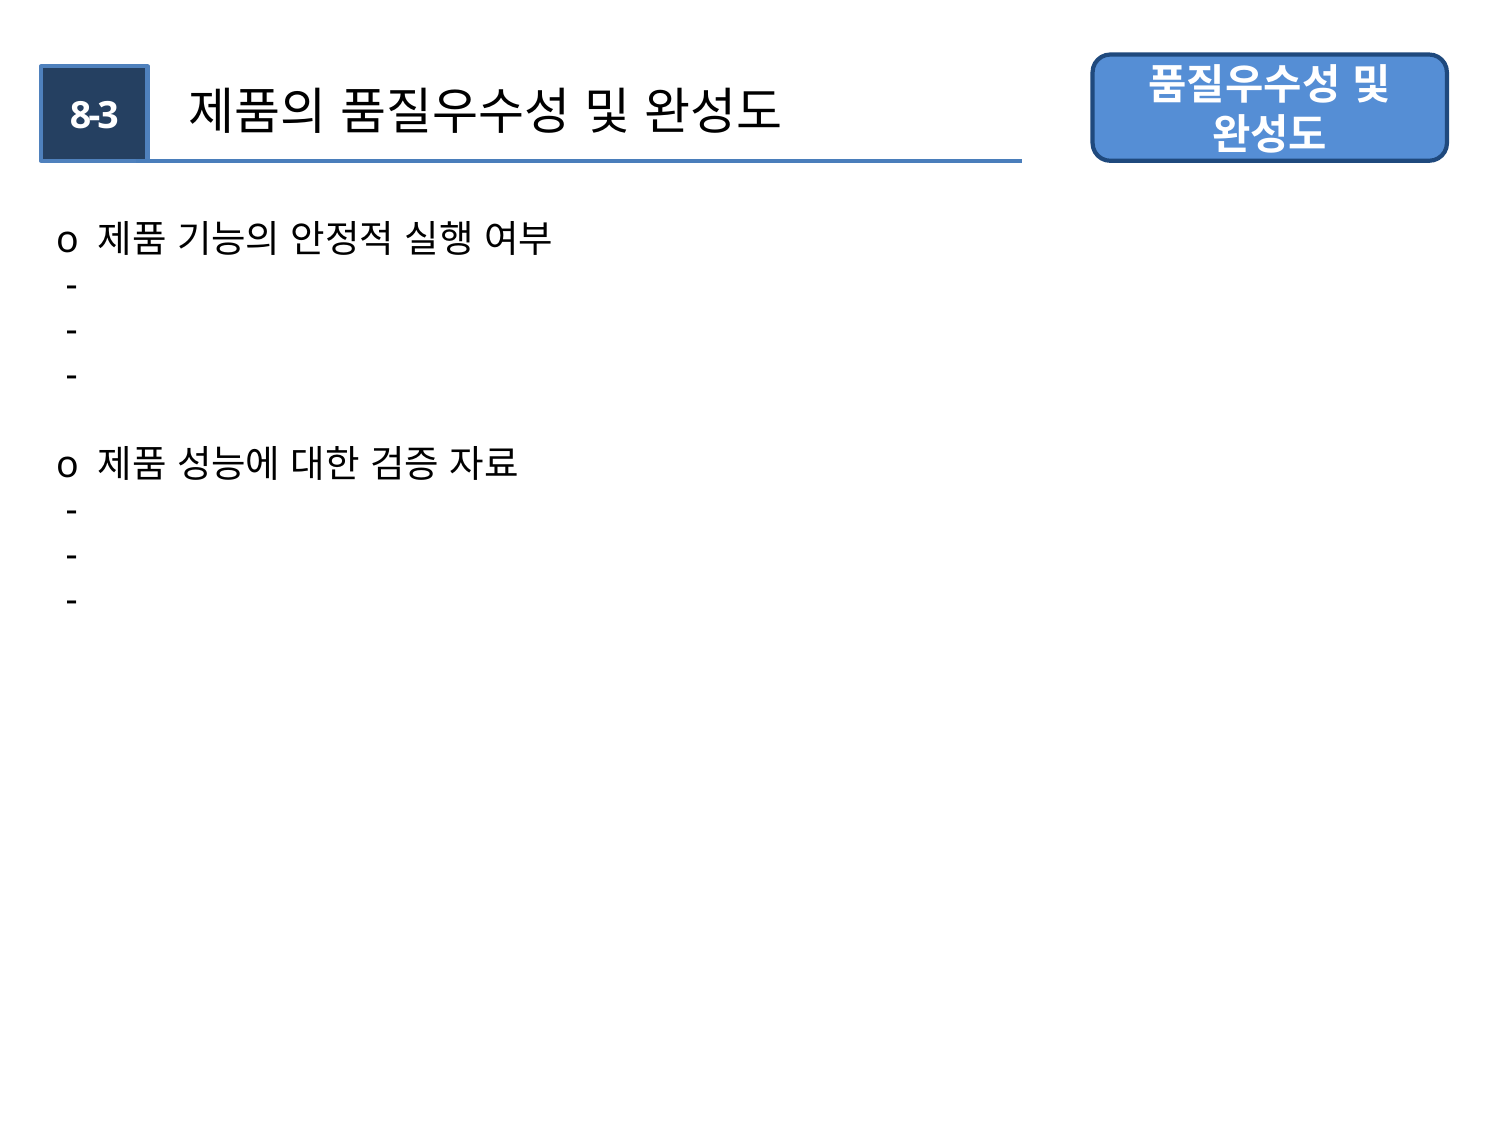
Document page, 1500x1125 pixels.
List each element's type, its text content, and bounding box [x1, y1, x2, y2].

text_box o 제품 기능의 안정적 실행 여부 - - - o 제품 성능에 대한 검증 자료 - - - [41, 208, 1353, 673]
text_box 품질우수성 및 완성도 [1090, 52, 1450, 163]
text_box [40, 66, 1022, 162]
